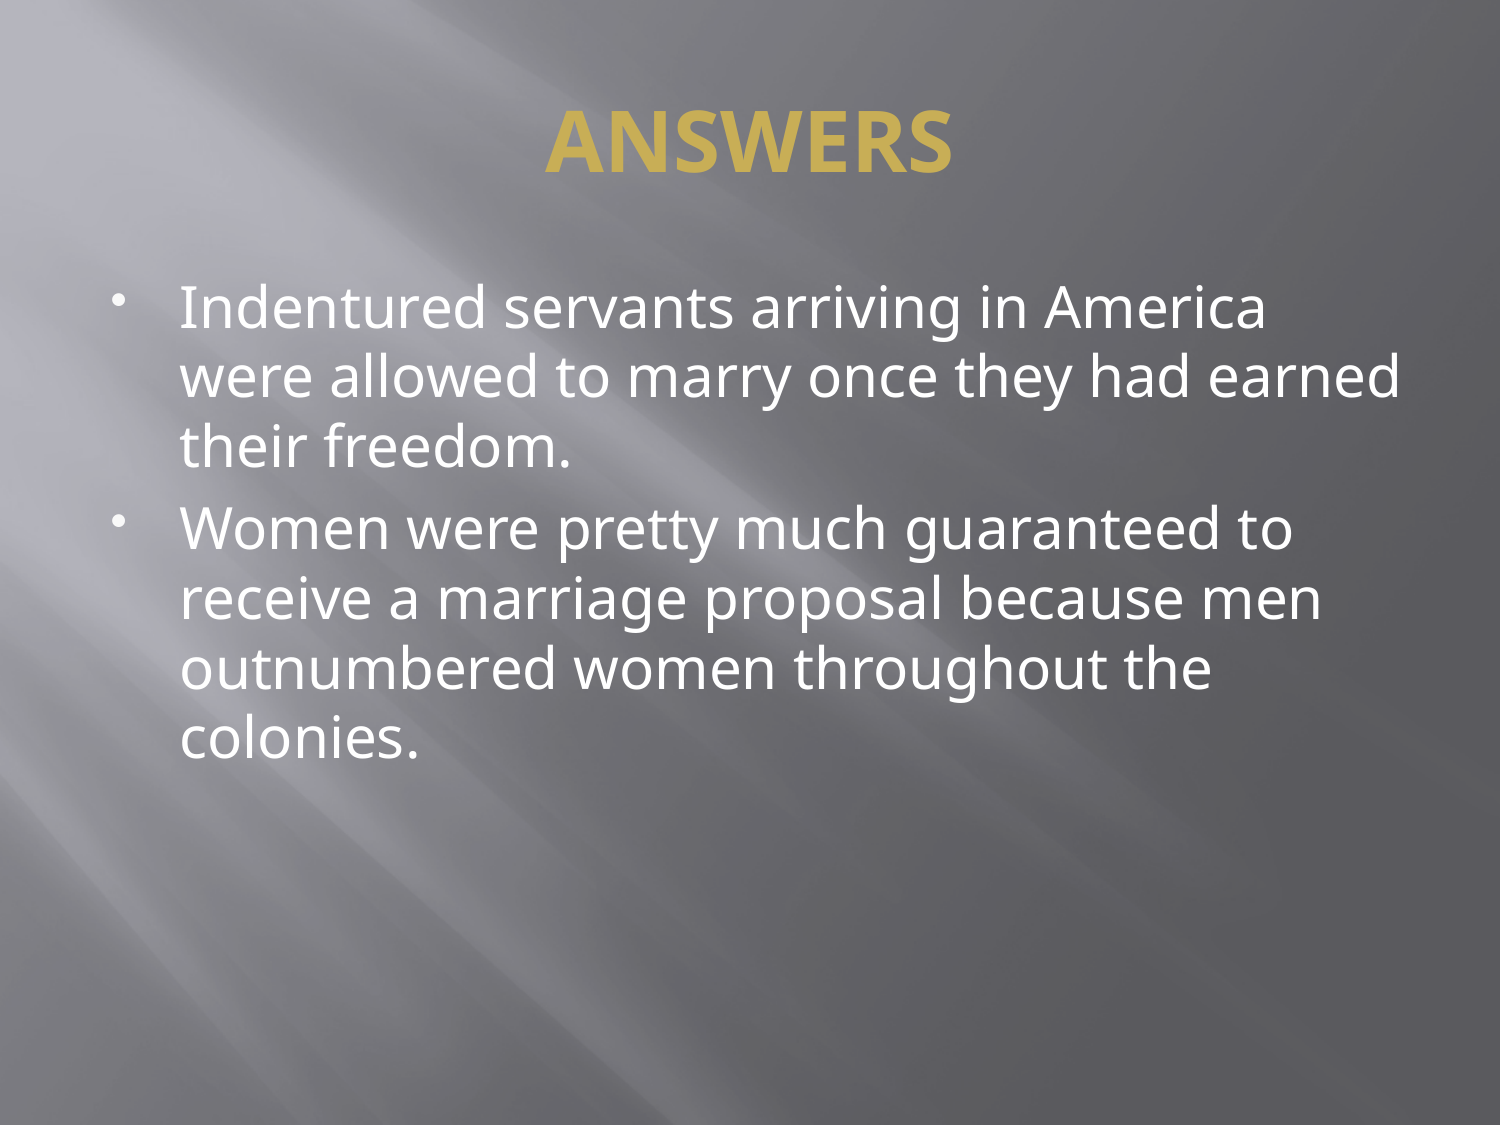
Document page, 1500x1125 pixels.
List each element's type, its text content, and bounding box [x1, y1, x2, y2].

title answers [75, 45, 1425, 233]
list Indentured servants arriving in America were allowed to marry once they had earned their freedom. Women were pretty much guaranteed to receive a marriage proposal because men outnumbered women throughout the colonies. [75, 262, 1425, 1035]
